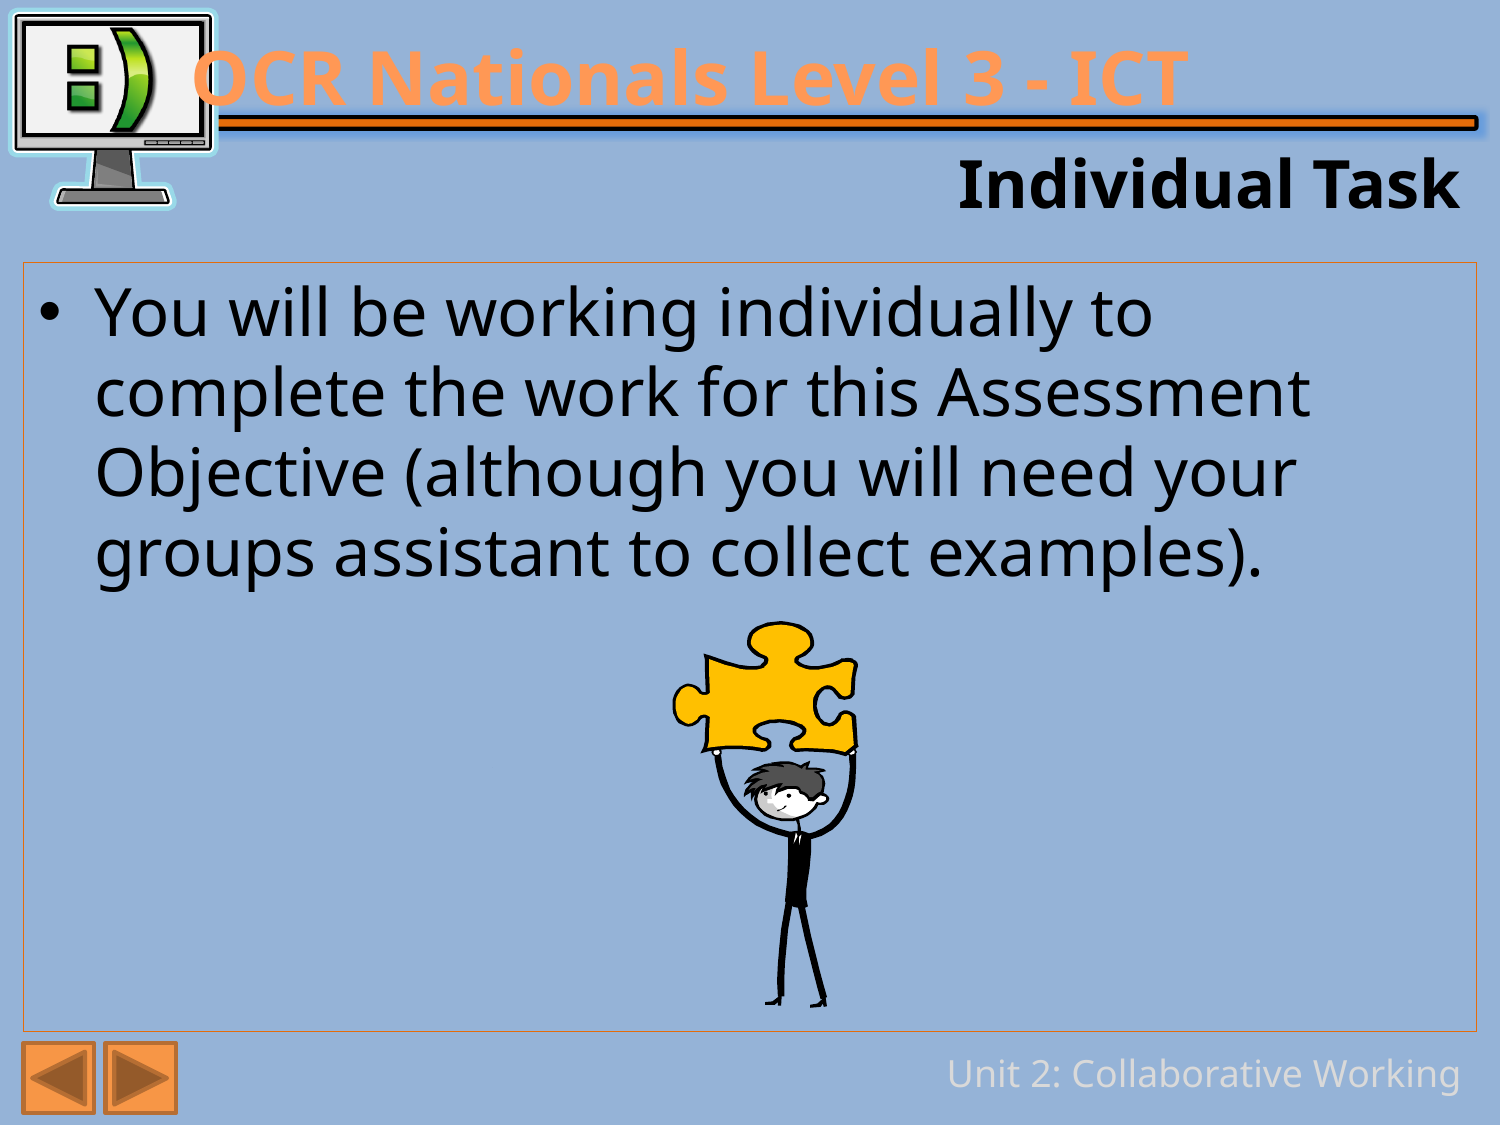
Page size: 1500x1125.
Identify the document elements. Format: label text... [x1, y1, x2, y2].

list You will be working individually to complete the work for this Assessment Objective (although you will need your groups assistant to collect examples). [23, 262, 1477, 1032]
picture [48, 21, 172, 139]
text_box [491, 620, 859, 1008]
title Individual Task [187, 117, 1477, 247]
